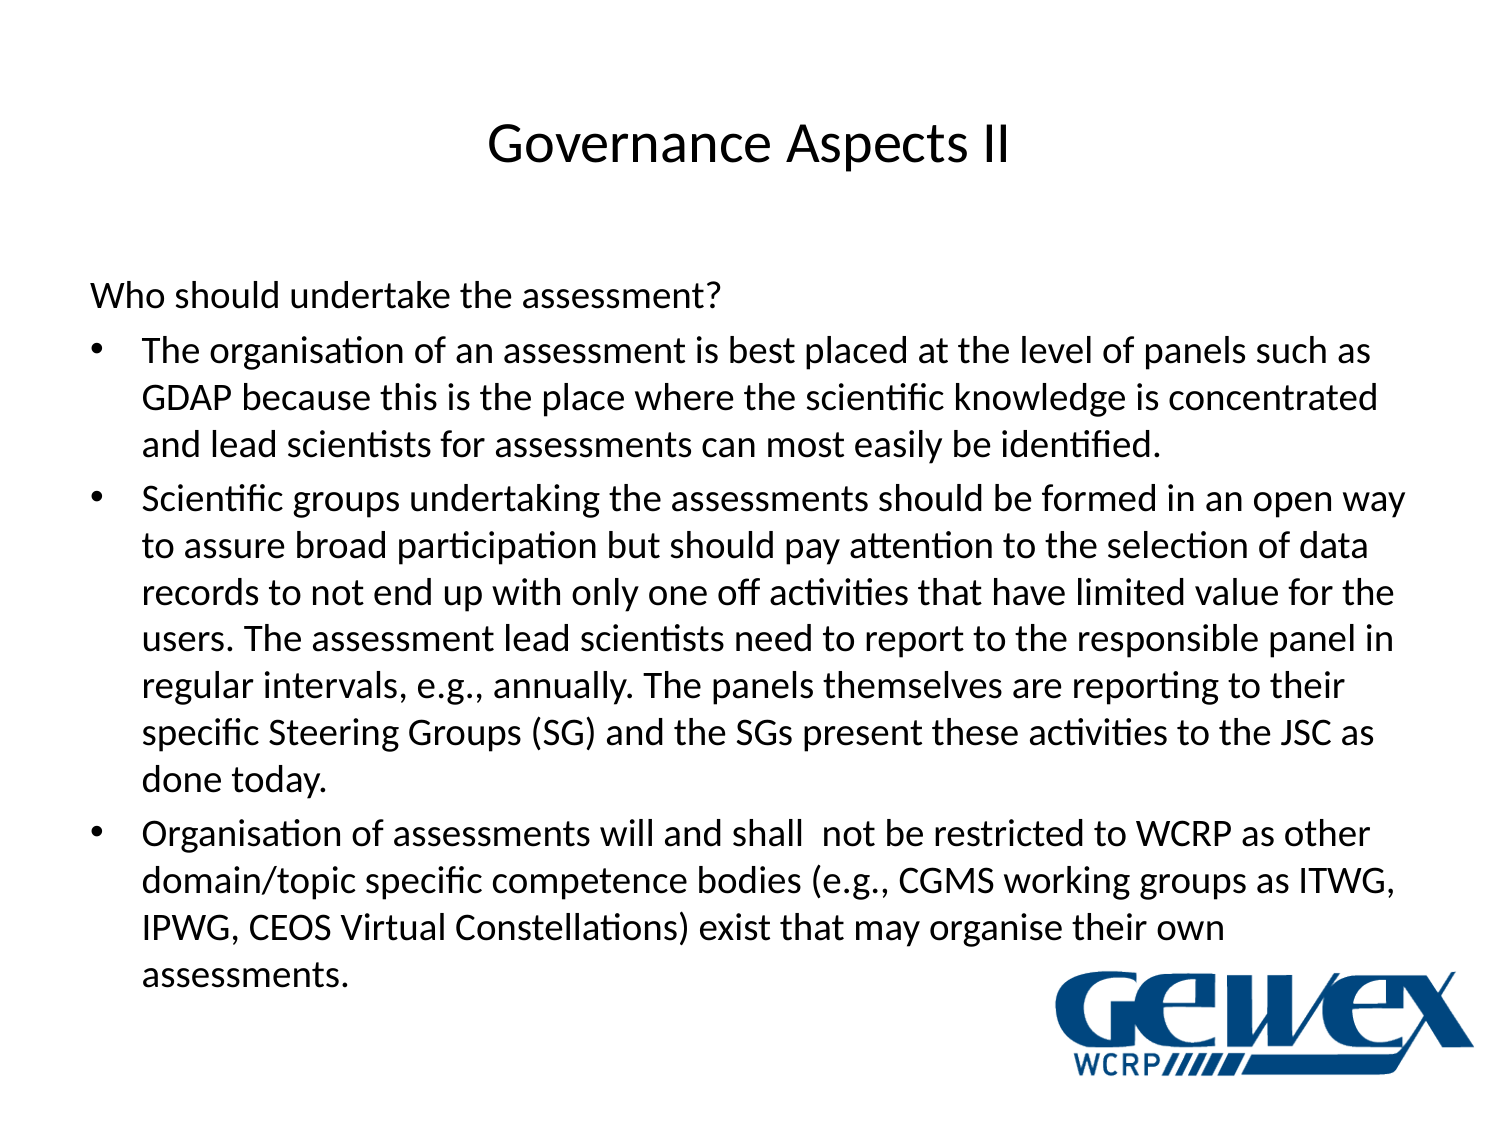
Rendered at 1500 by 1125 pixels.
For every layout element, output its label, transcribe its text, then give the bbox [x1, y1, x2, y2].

list Who should undertake the assessment? The organisation of an assessment is best placed at the level of panels such as GDAP because this is the place where the scientific knowledge is concentrated and lead scientists for assessments can most easily be identified. Scientific groups undertaking the assessments should be formed in an open way to assure broad participation but should pay attention to the selection of data records to not end up with only one off activities that have limited value for the users. The assessment lead scientists need to report to the responsible panel in regular intervals, e.g., annually. The panels themselves are reporting to their specific Steering Groups (SG) and the SGs present these activities to the JSC as done today. Organisation of assessments will and shall not be restricted to WCRP as other domain/topic specific competence bodies (e.g., CGMS working groups as ITWG, IPWG, CEOS Virtual Constellations) exist that may organise their own assessments. [75, 262, 1425, 1005]
picture [1027, 939, 1500, 1125]
title Governance Aspects II [75, 45, 1425, 233]
